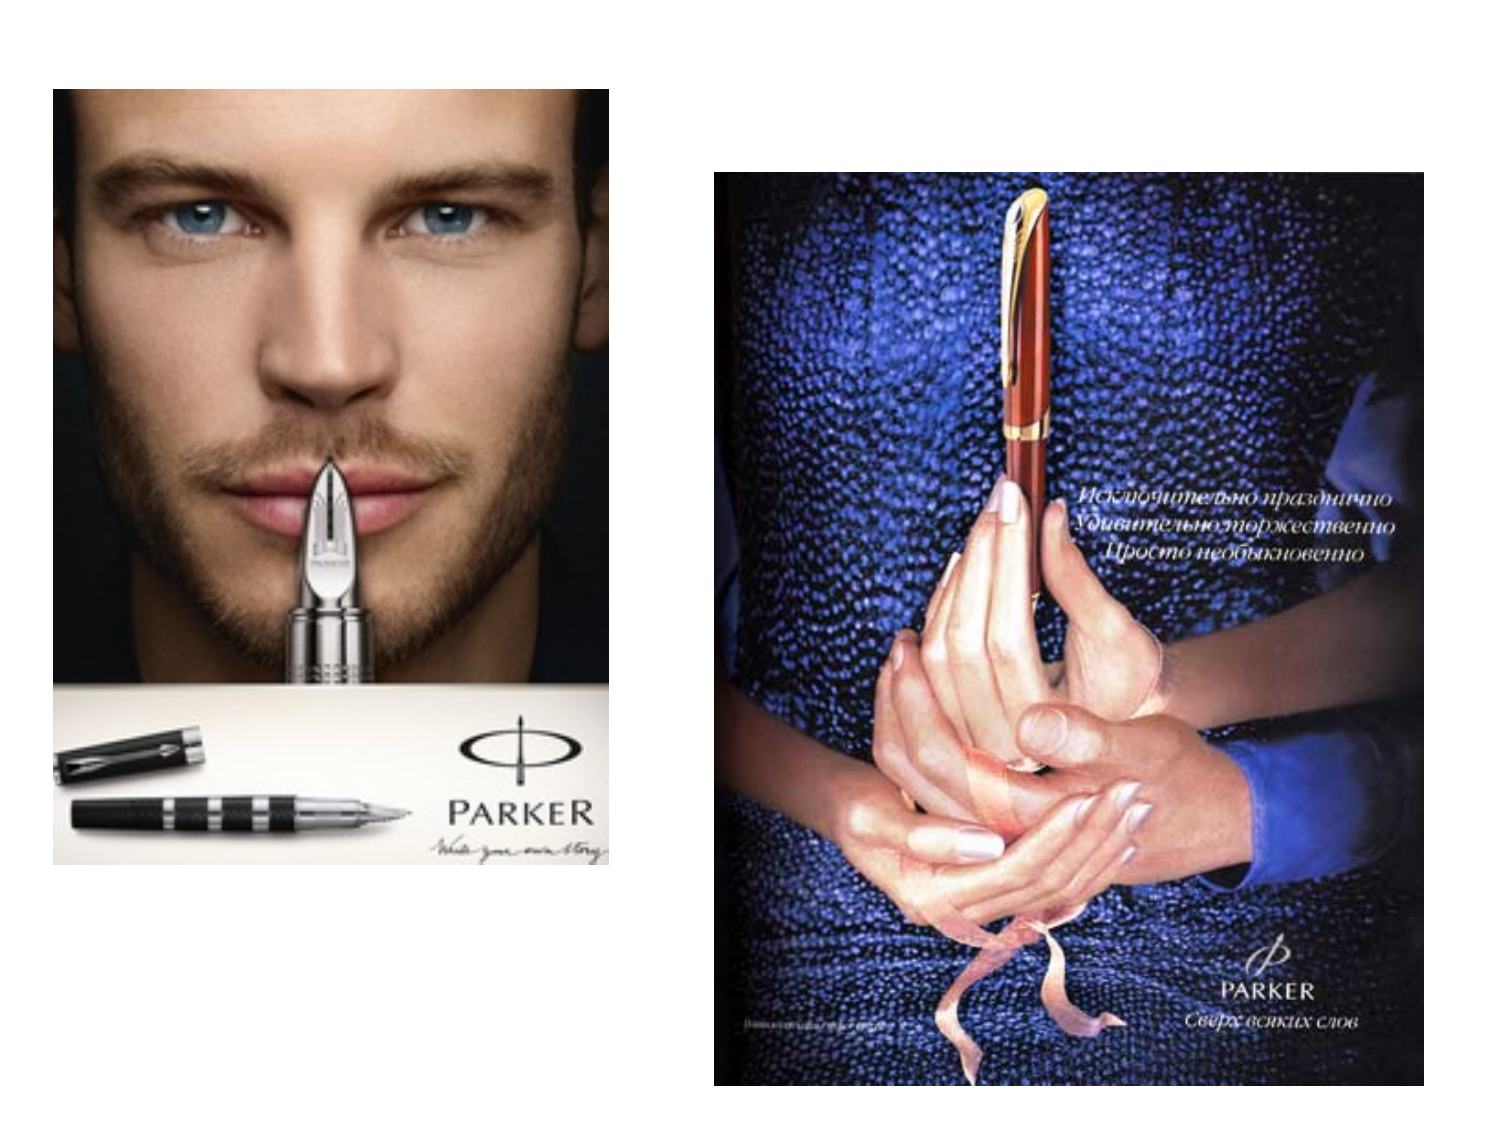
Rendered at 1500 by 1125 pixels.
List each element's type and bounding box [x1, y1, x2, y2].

picture [714, 172, 1424, 1086]
picture [53, 89, 609, 865]
